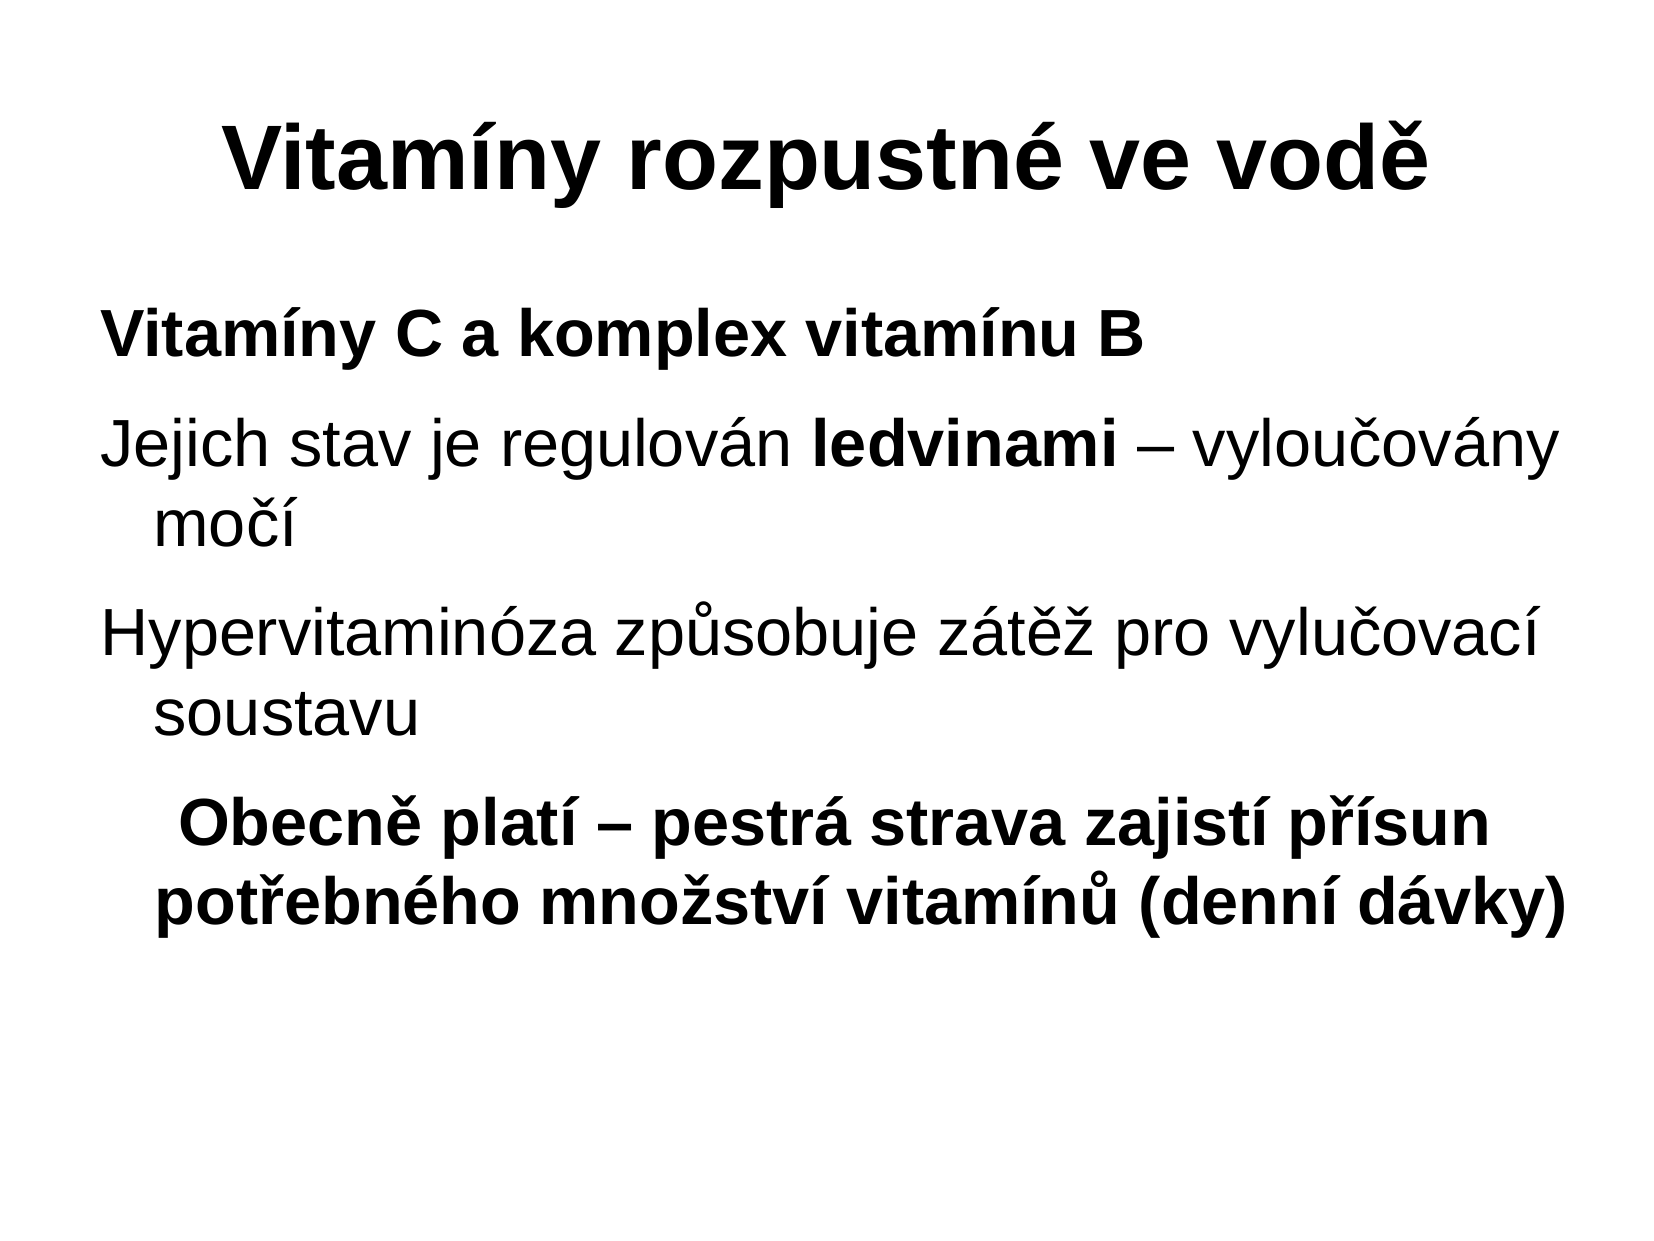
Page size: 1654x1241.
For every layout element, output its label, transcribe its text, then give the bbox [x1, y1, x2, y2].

list Vitamíny C a komplex vitamínu B Jejich stav je regulován ledvinami – vyloučovány močí Hypervitaminóza způsobuje zátěž pro vylučovací soustavu Obecně platí – pestrá strava zajistí přísun potřebného množství vitamínů (denní dávky) [82, 290, 1571, 1109]
title Vitamíny rozpustné ve vodě [82, 49, 1571, 257]
